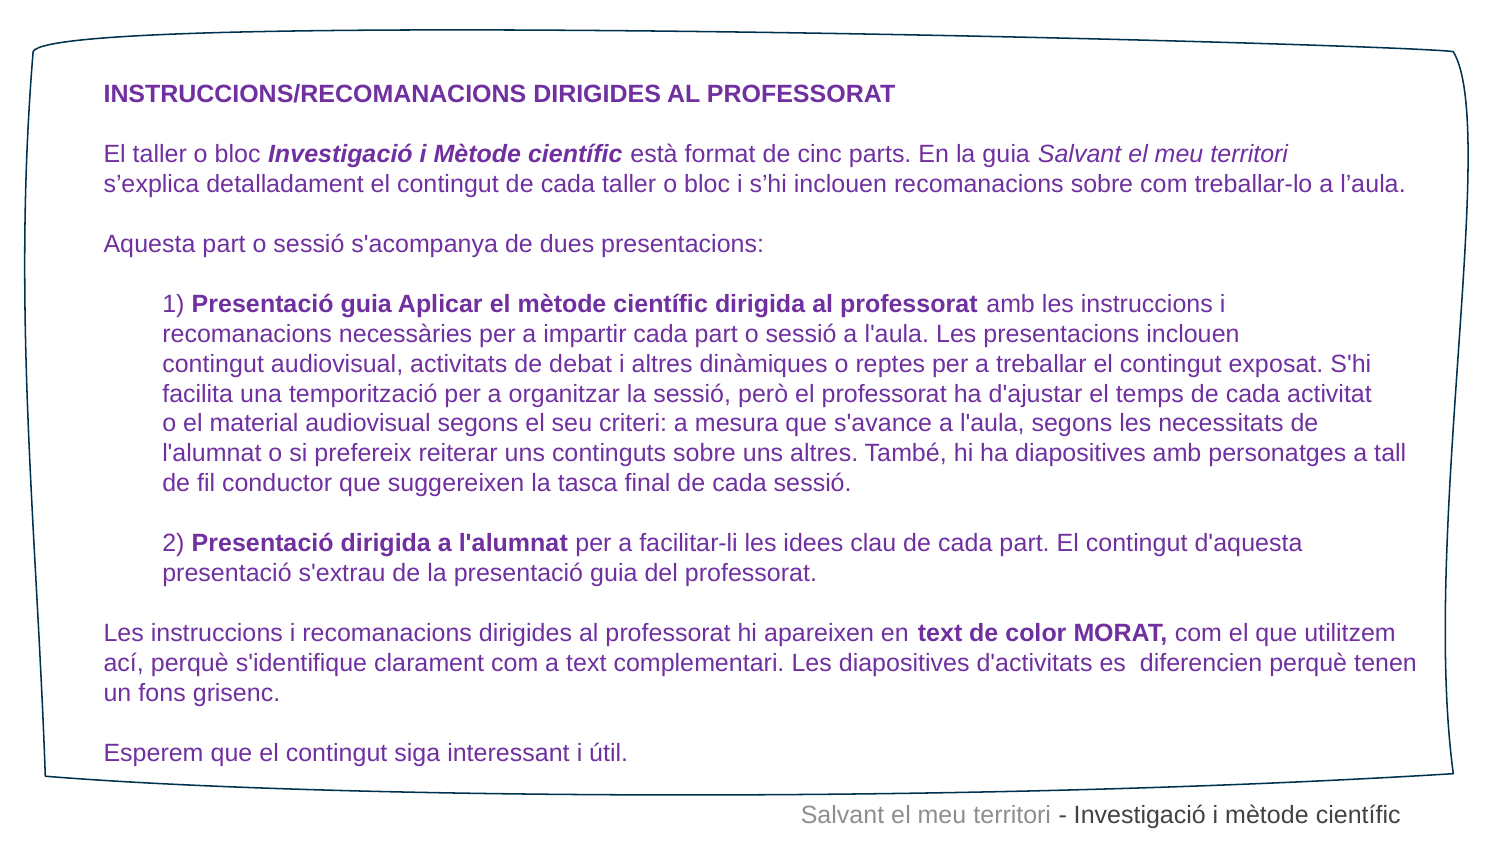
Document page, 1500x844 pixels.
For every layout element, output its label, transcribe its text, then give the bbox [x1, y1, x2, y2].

text_box Salvant el meu territori - Investigació i mètode científic [88, 790, 1417, 844]
text_box [24, 29, 1469, 790]
text_box INSTRUCCIONS/RECOMANACIONS DIRIGIDES AL PROFESSORAT El taller o bloc Investigació i Mètode científic està format de cinc parts. En la guia Salvant el meu territori s’explica detalladament el contingut de cada taller o bloc i s’hi inclouen recomanacions sobre com treballar-lo a l’aula. Aquesta part o sessió s'acompanya de dues presentacions: 1) Presentació guia Aplicar el mètode científic dirigida al professorat amb les instruccions i recomanacions necessàries per a impartir cada part o sessió a l'aula. Les presentacions inclouen contingut audiovisual, activitats de debat i altres dinàmiques o reptes per a treballar el contingut exposat. S'hi facilita una temporització per a organitzar la sessió, però el professorat ha d'ajustar el temps de cada activitat o el material audiovisual segons el seu criteri: a mesura que s'avance a l'aula, segons les necessitats de l'alumnat o si prefereix reiterar uns continguts sobre uns altres. També, hi ha diapositives amb personatges a tall de fil conductor que suggereixen la tasca final de cada sessió. 2) Presentació dirigida a l'alumnat per a facilitar-li les idees clau de cada part. El contingut d'aquesta presentació s'extrau de la presentació guia del professorat. Les instruccions i recomanacions dirigides al professorat hi apareixen en text de color MORAT, com el que utilitzem ací, perquè s'identifique clarament com a text complementari. Les diapositives d'activitats es diferencien perquè tenen un fons grisenc. Esperem que el contingut siga interessant i útil. [88, 62, 1441, 747]
